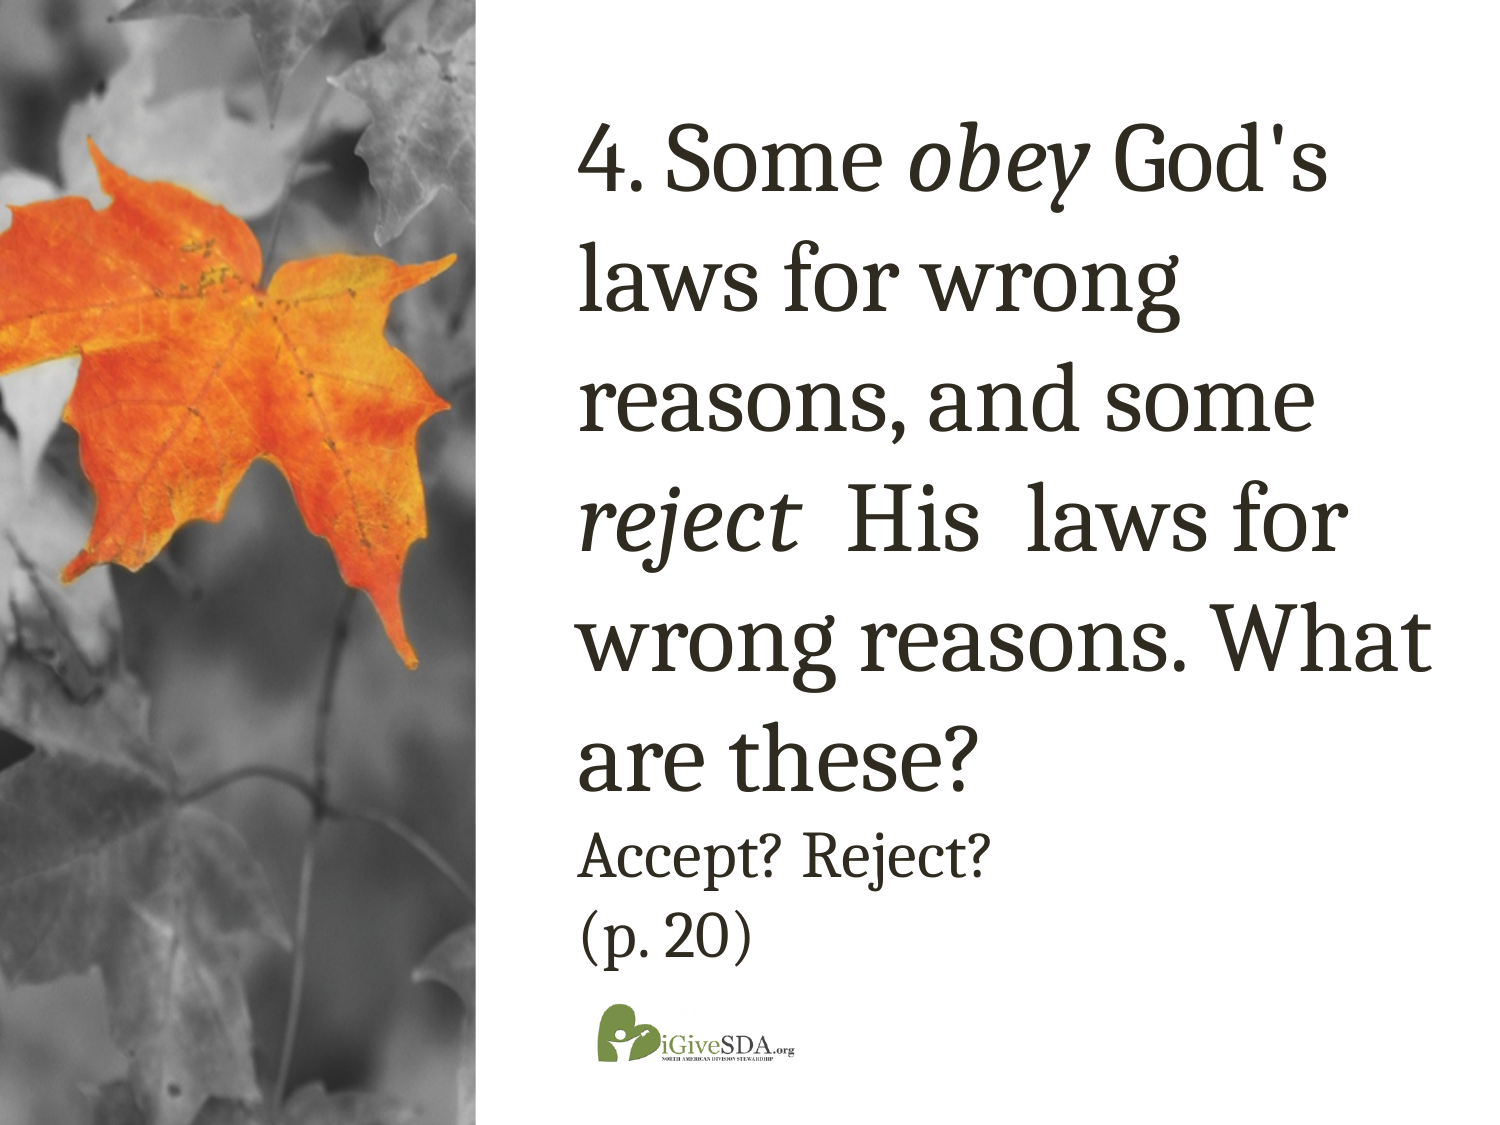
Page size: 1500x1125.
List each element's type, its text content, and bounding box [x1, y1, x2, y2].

picture [580, 989, 804, 1077]
title 4. Some obey God's laws for wrong reasons, and some reject His laws for wrong reasons. What are these? Accept? Reject? (p. 20) [562, 87, 1450, 975]
picture [0, 0, 476, 1125]
